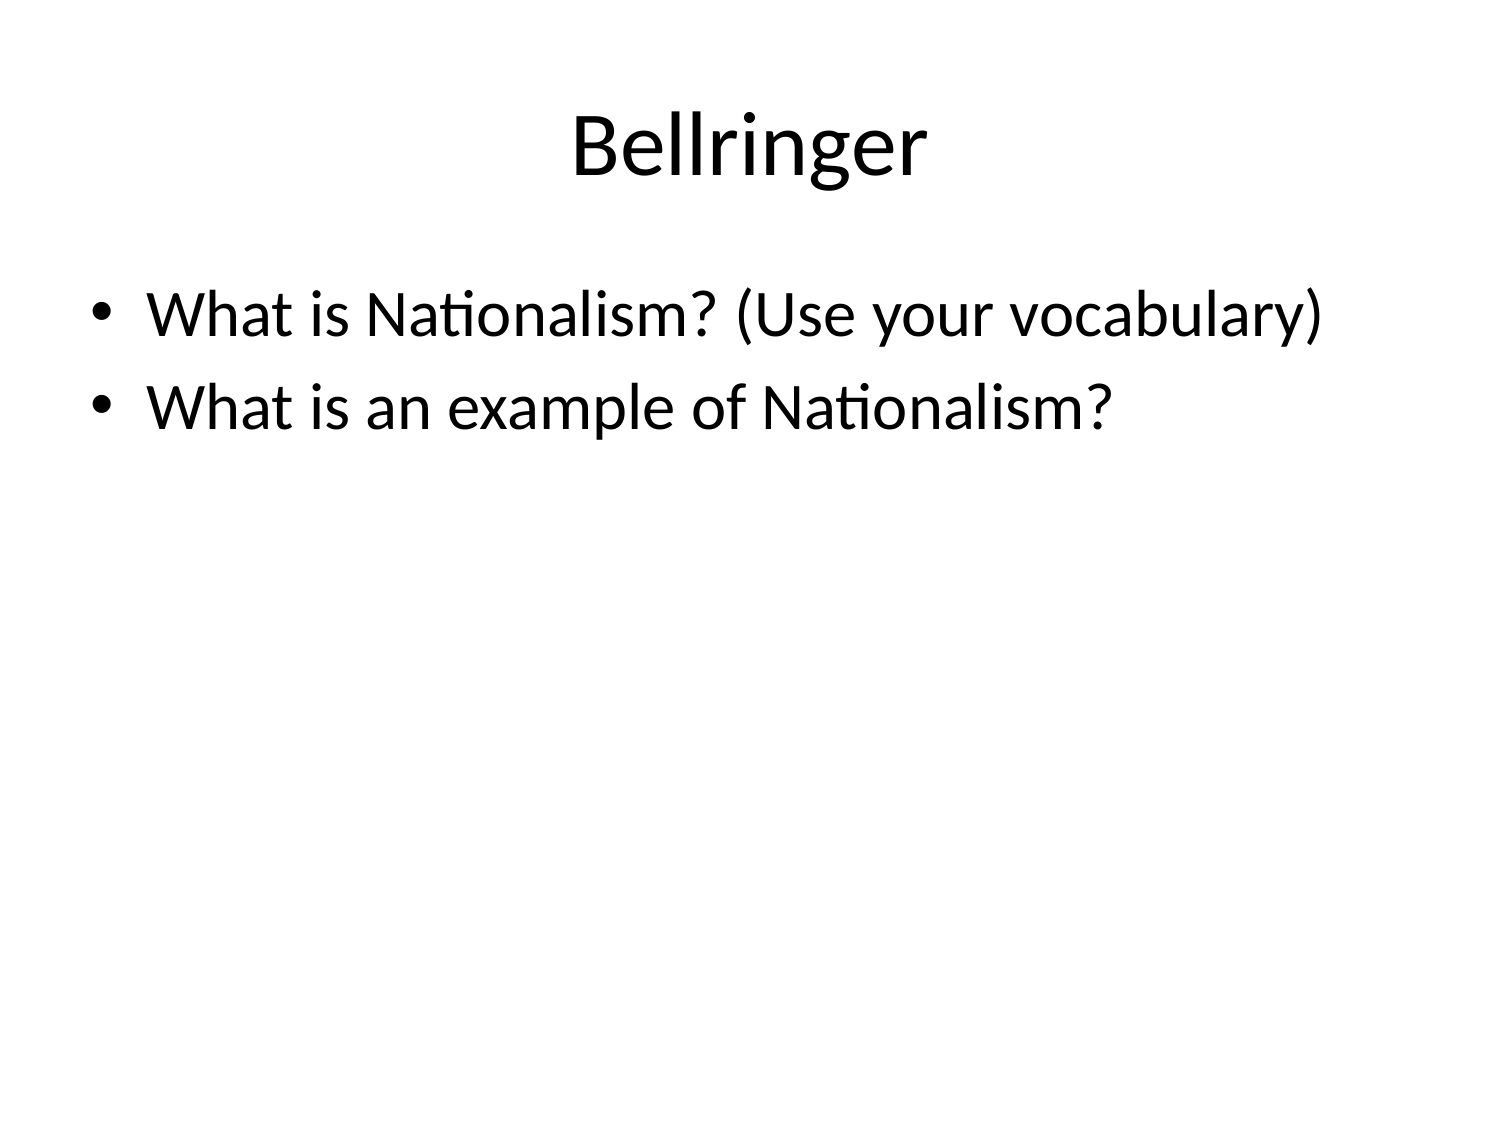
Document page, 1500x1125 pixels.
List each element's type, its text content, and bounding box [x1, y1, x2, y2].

list What is Nationalism? (Use your vocabulary) What is an example of Nationalism? [75, 262, 1425, 1005]
title Bellringer [75, 45, 1425, 233]
